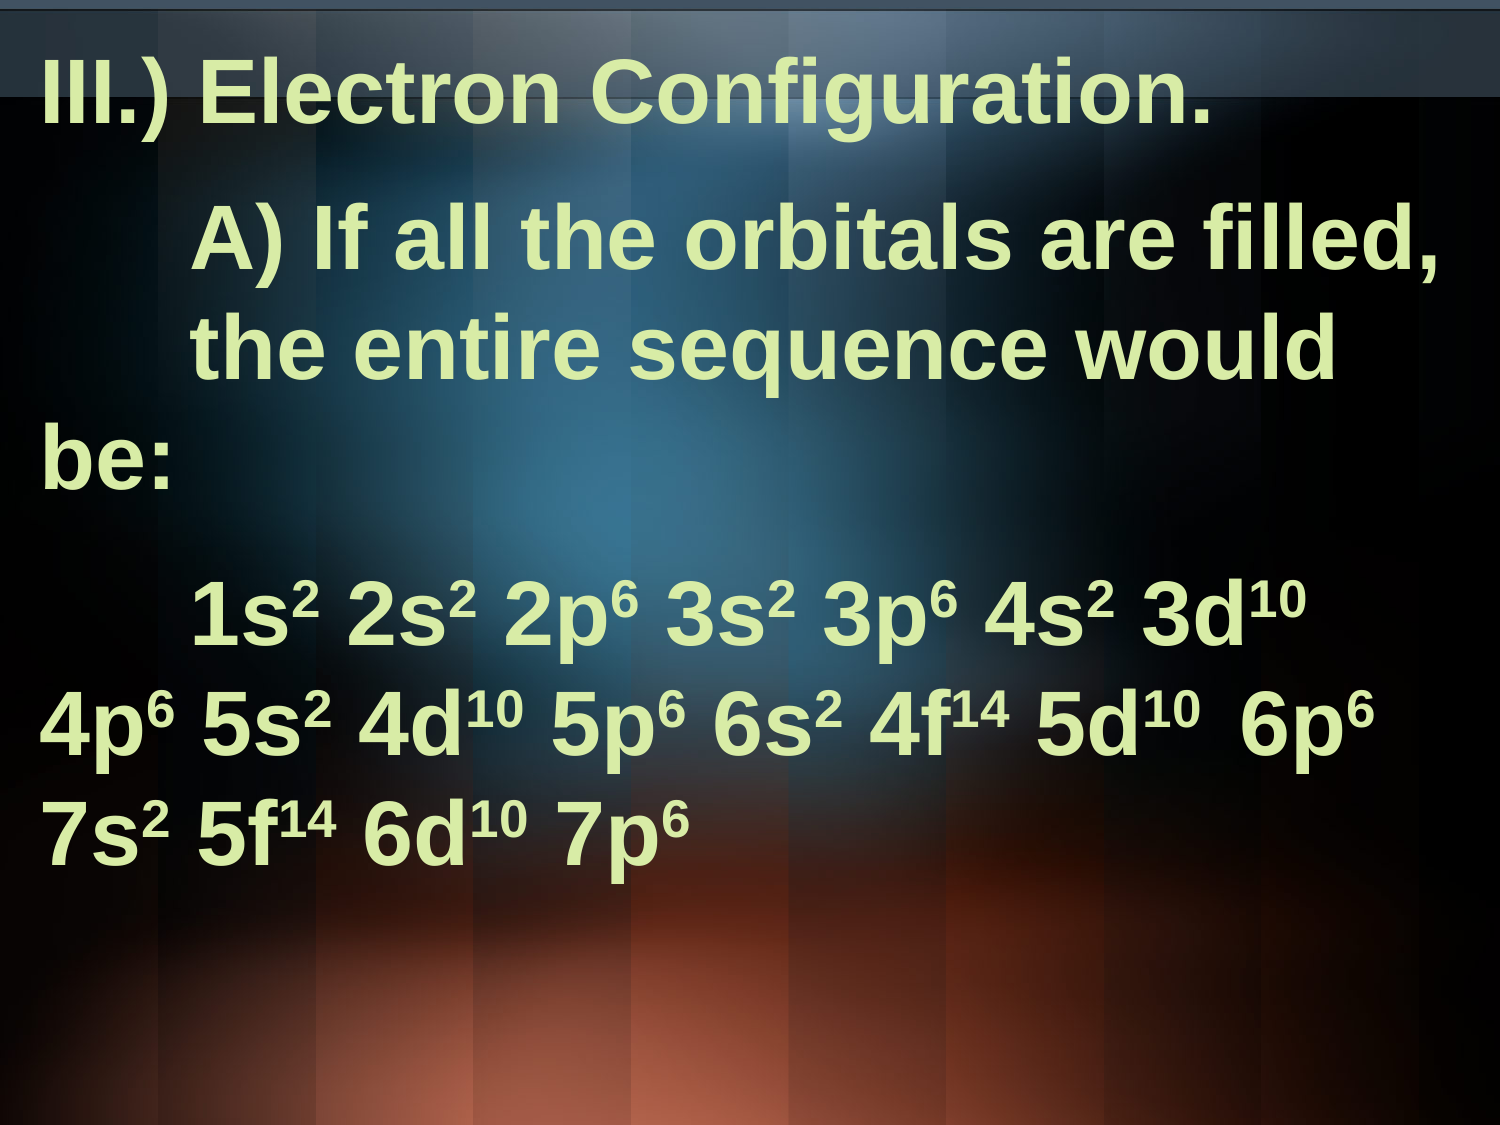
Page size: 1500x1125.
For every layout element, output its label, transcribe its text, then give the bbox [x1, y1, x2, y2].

text_box III.) Electron Configuration. [24, 24, 1463, 170]
text_box A) If all the orbitals are filled, the entire sequence would be: [24, 170, 1475, 515]
picture [0, 0, 1500, 1125]
text_box 1s2 2s2 2p6 3s2 3p6 4s2 3d10 4p6 5s2 4d10 5p6 6s2 4f14 5d10 6p6 7s2 5f14 6d10 7p6 [24, 546, 1475, 891]
